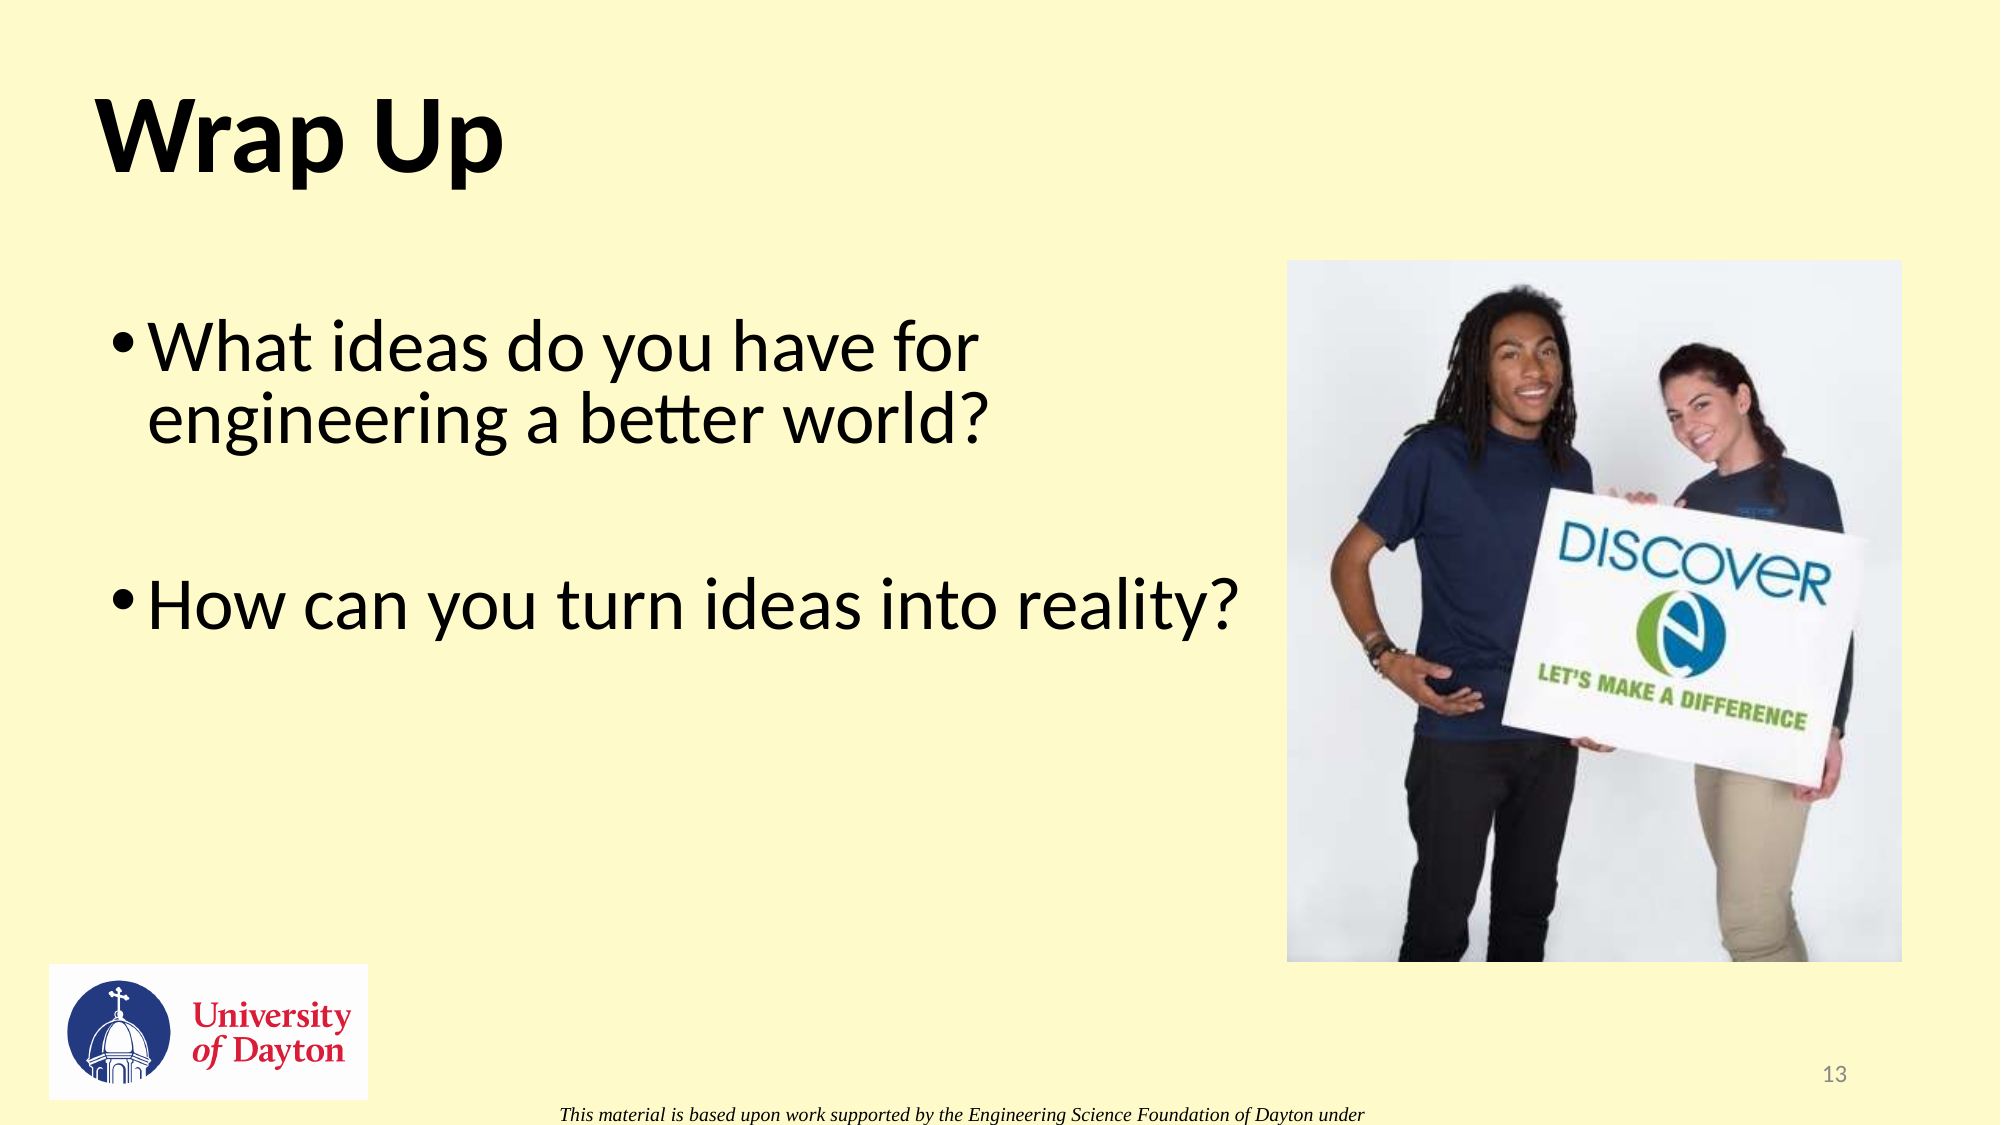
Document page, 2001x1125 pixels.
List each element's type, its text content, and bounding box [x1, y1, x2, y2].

picture [48, 963, 369, 1101]
title Wrap Up [79, 50, 1805, 222]
text_box This material is based upon work supported by the Engineering Science Foundation of Dayton under Grant No. AD2018-0001 and through a 2017-18 grant from the Marianist Foundation. [466, 878, 1525, 1125]
list What ideas do you have for engineering a better world? How can you turn ideas into reality? [95, 215, 1362, 575]
picture [1287, 259, 1902, 962]
